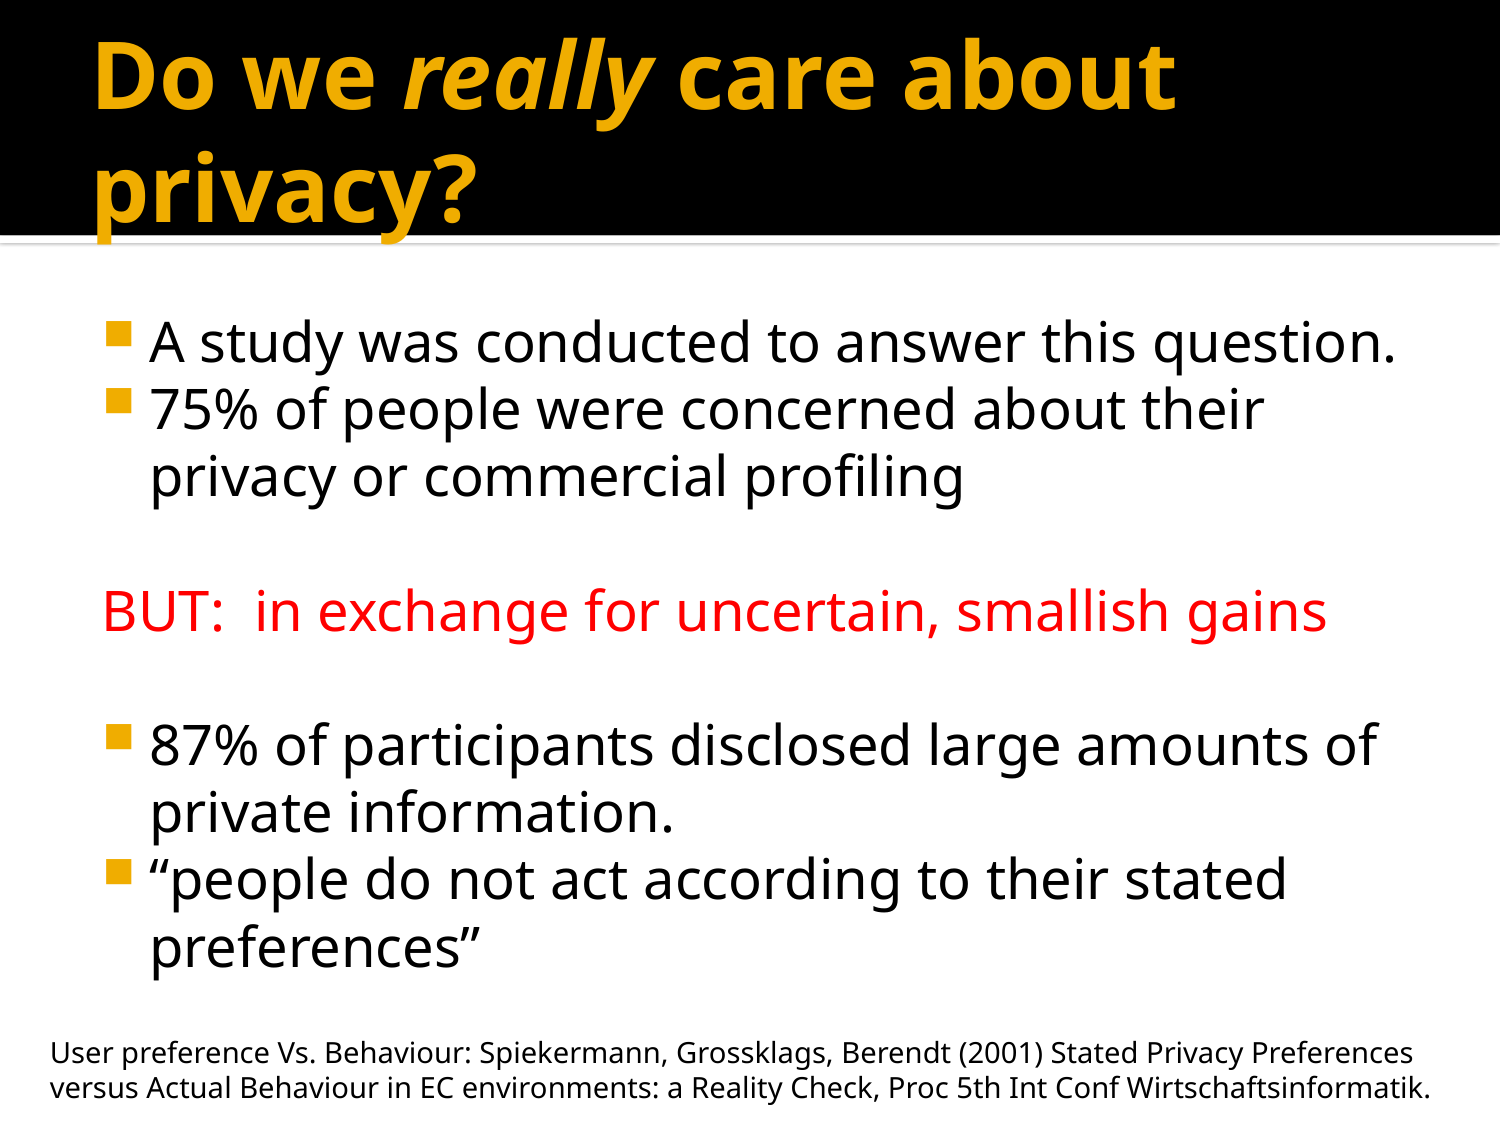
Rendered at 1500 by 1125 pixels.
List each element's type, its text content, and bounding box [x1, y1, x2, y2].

text_box User preference Vs. Behaviour: Spiekermann, Grossklags, Berendt (2001) Stated Privacy Preferences versus Actual Behaviour in EC environments: a Reality Check, Proc 5th Int Conf Wirtschaftsinformatik. [35, 1027, 1477, 1113]
title Do we really care about privacy? [75, 25, 1425, 231]
list A study was conducted to answer this question. 75% of people were concerned about their privacy or commercial profiling BUT: in exchange for uncertain, smallish gains 87% of participants disclosed large amounts of private information. “people do not act according to their stated preferences” [75, 291, 1425, 1027]
